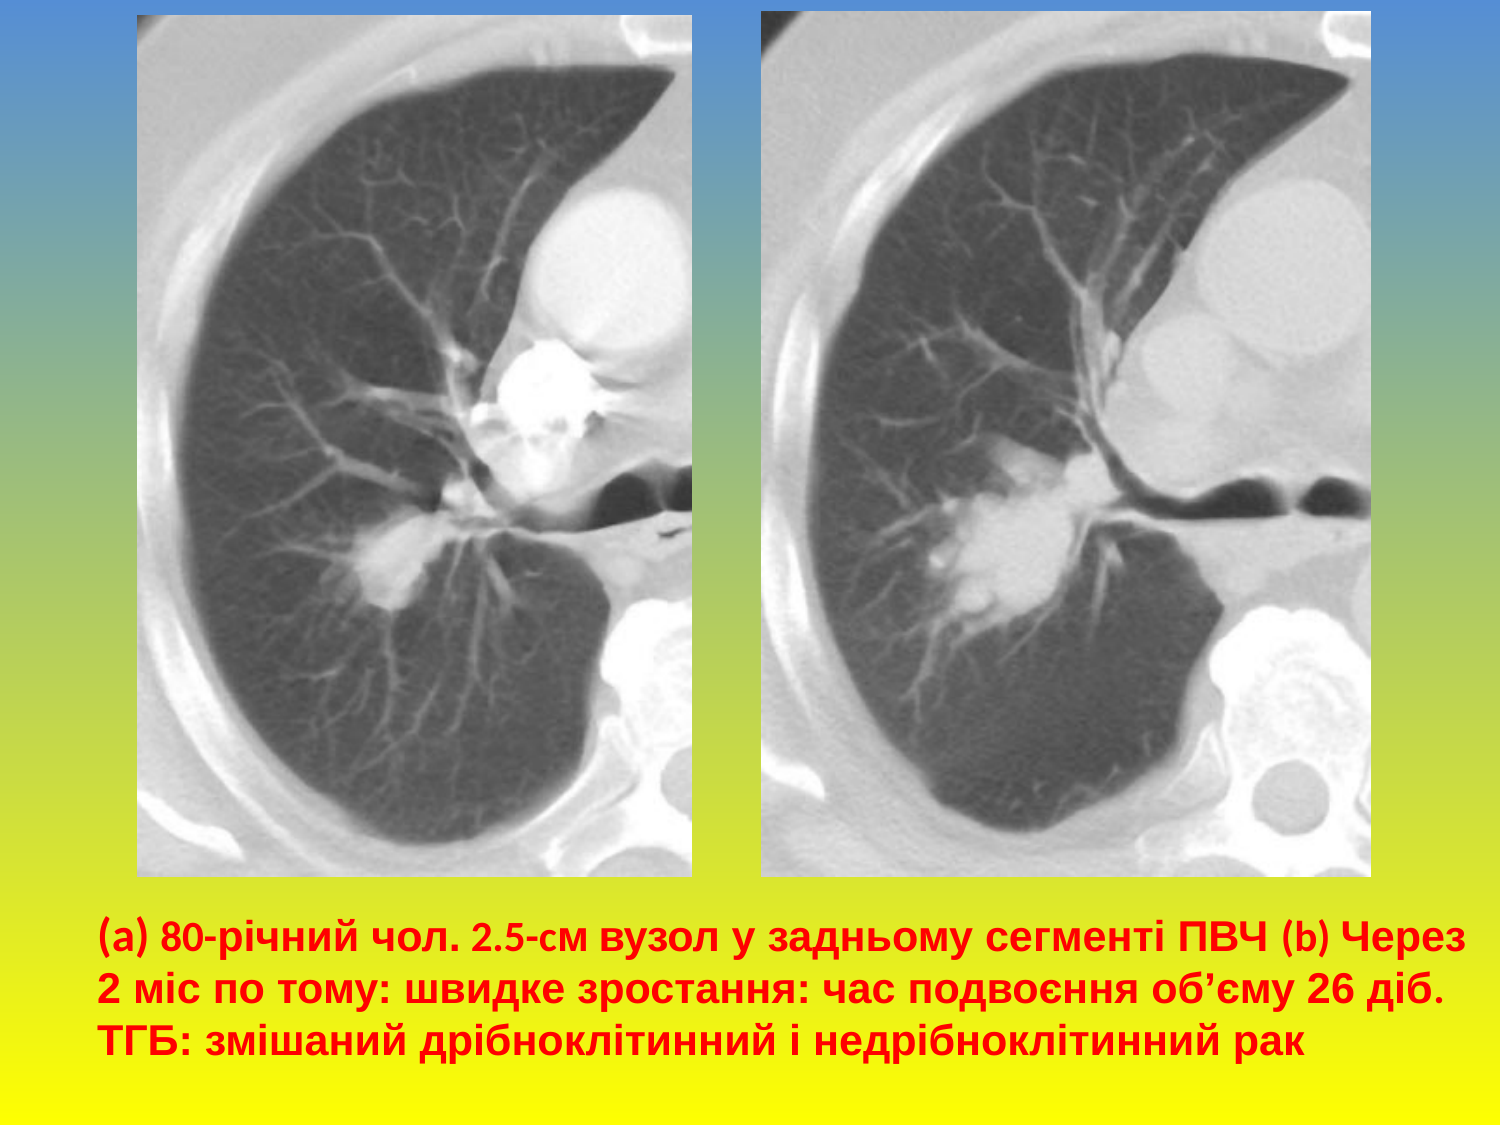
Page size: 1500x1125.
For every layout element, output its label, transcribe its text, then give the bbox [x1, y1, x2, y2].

title (a) 80-річний чол. 2.5-cм вузол у задньому сегменті ПВЧ (b) Через 2 міс по тому: швидке зростання: час подвоєння об’єму 26 діб. ТГБ: змішаний дрібноклітинний і недрібноклітинний рак [82, 890, 1500, 1079]
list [137, 15, 692, 877]
picture [761, 11, 1371, 877]
